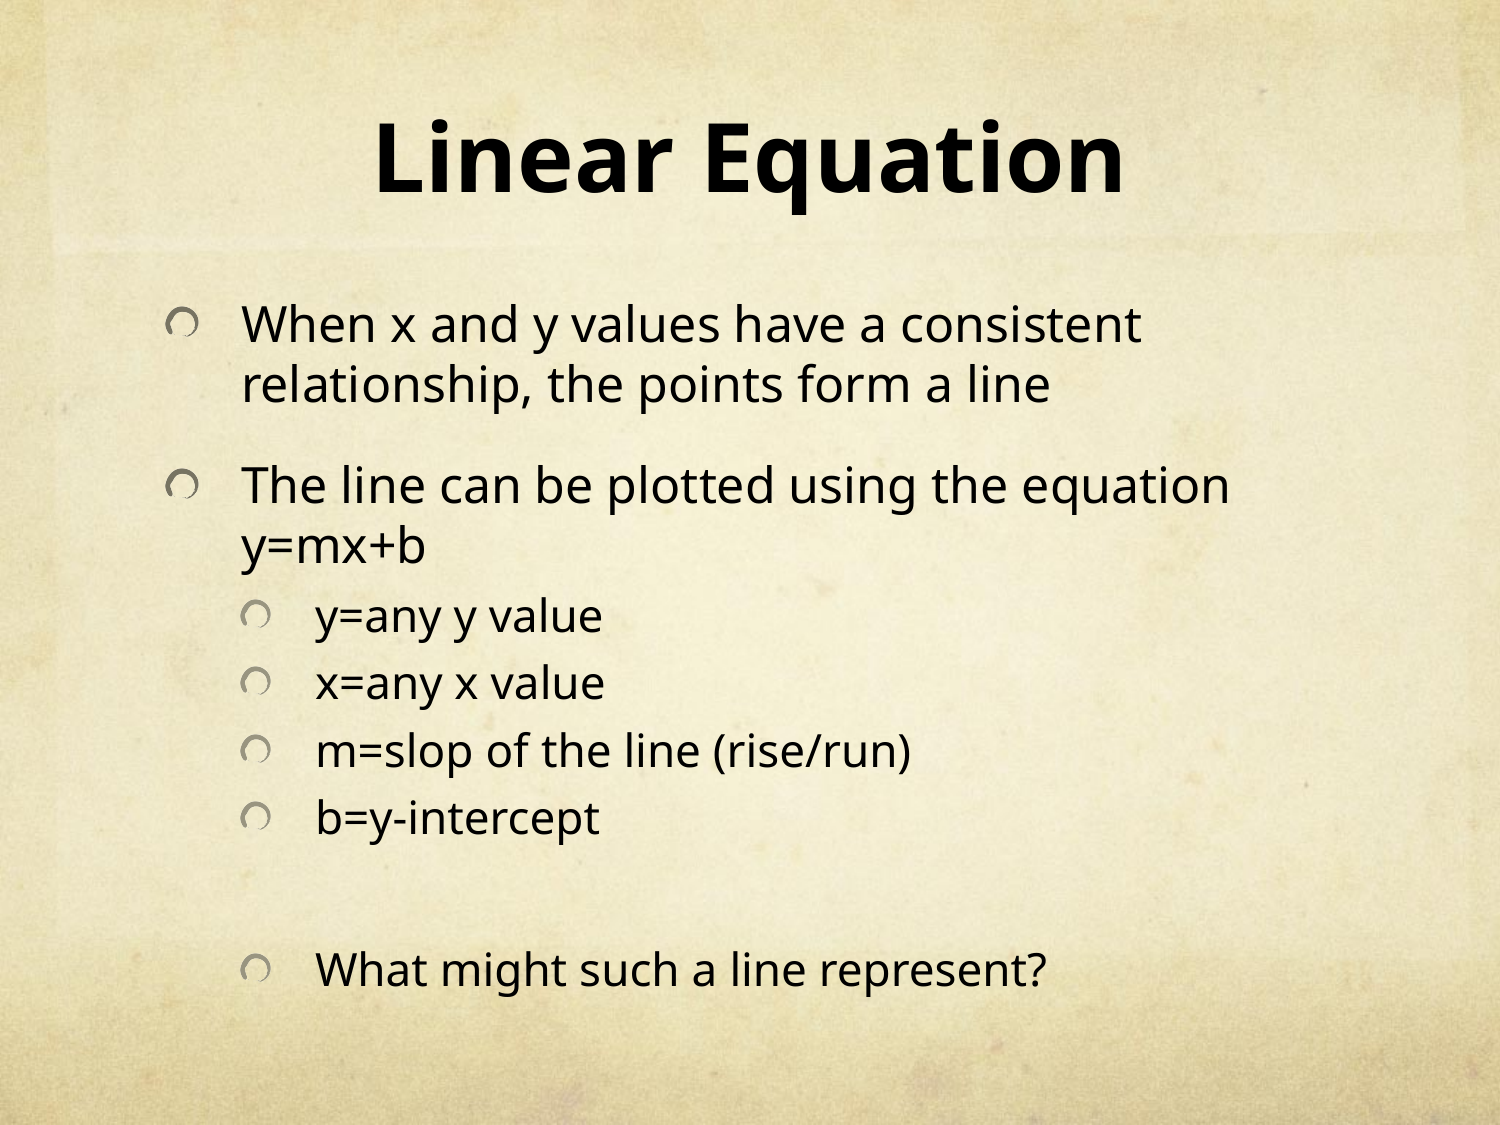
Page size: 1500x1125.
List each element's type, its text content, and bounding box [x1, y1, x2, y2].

picture [0, 0, 1500, 1125]
title Linear Equation [150, 82, 1350, 225]
list When x and y values have a consistent relationship, the points form a line The line can be plotted using the equation y=mx+b y=any y value x=any x value m=slop of the line (rise/run) b=y-intercept What might such a line represent? [150, 284, 1350, 950]
